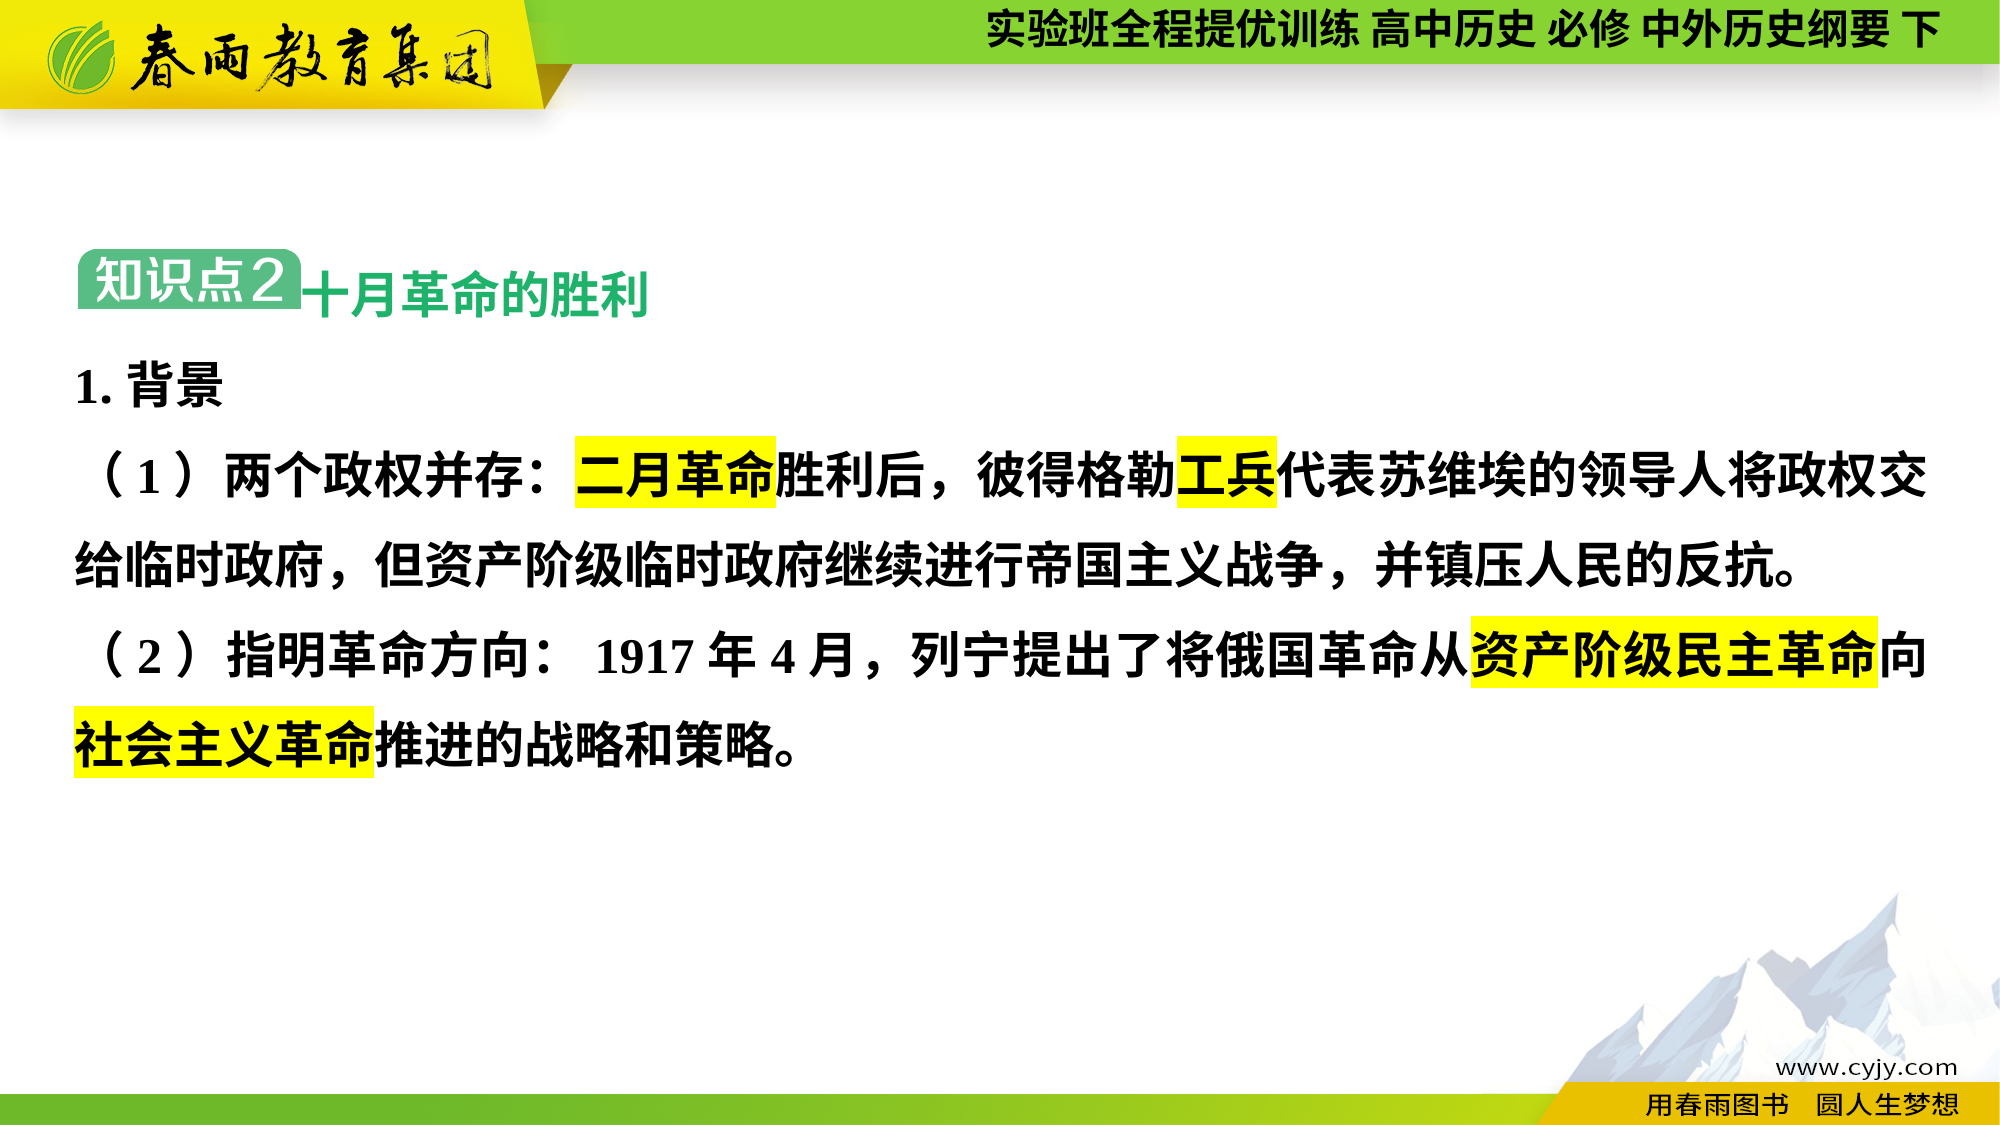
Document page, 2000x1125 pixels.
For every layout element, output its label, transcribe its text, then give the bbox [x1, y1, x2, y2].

picture [0, 0, 2000, 1125]
list 十月革命的胜利 1.背景 （1）两个政权并存：二月革命胜利后，彼得格勒工兵代表苏维埃的领导人将政权交给临时政府，但资产阶级临时政府继续进行帝国主义战争，并镇压人民的反抗。 （2）指明革命方向：1917年4月，列宁提出了将俄国革命从资产阶级民主革命向社会主义革命推进的战略和策略。 [59, 226, 1944, 787]
